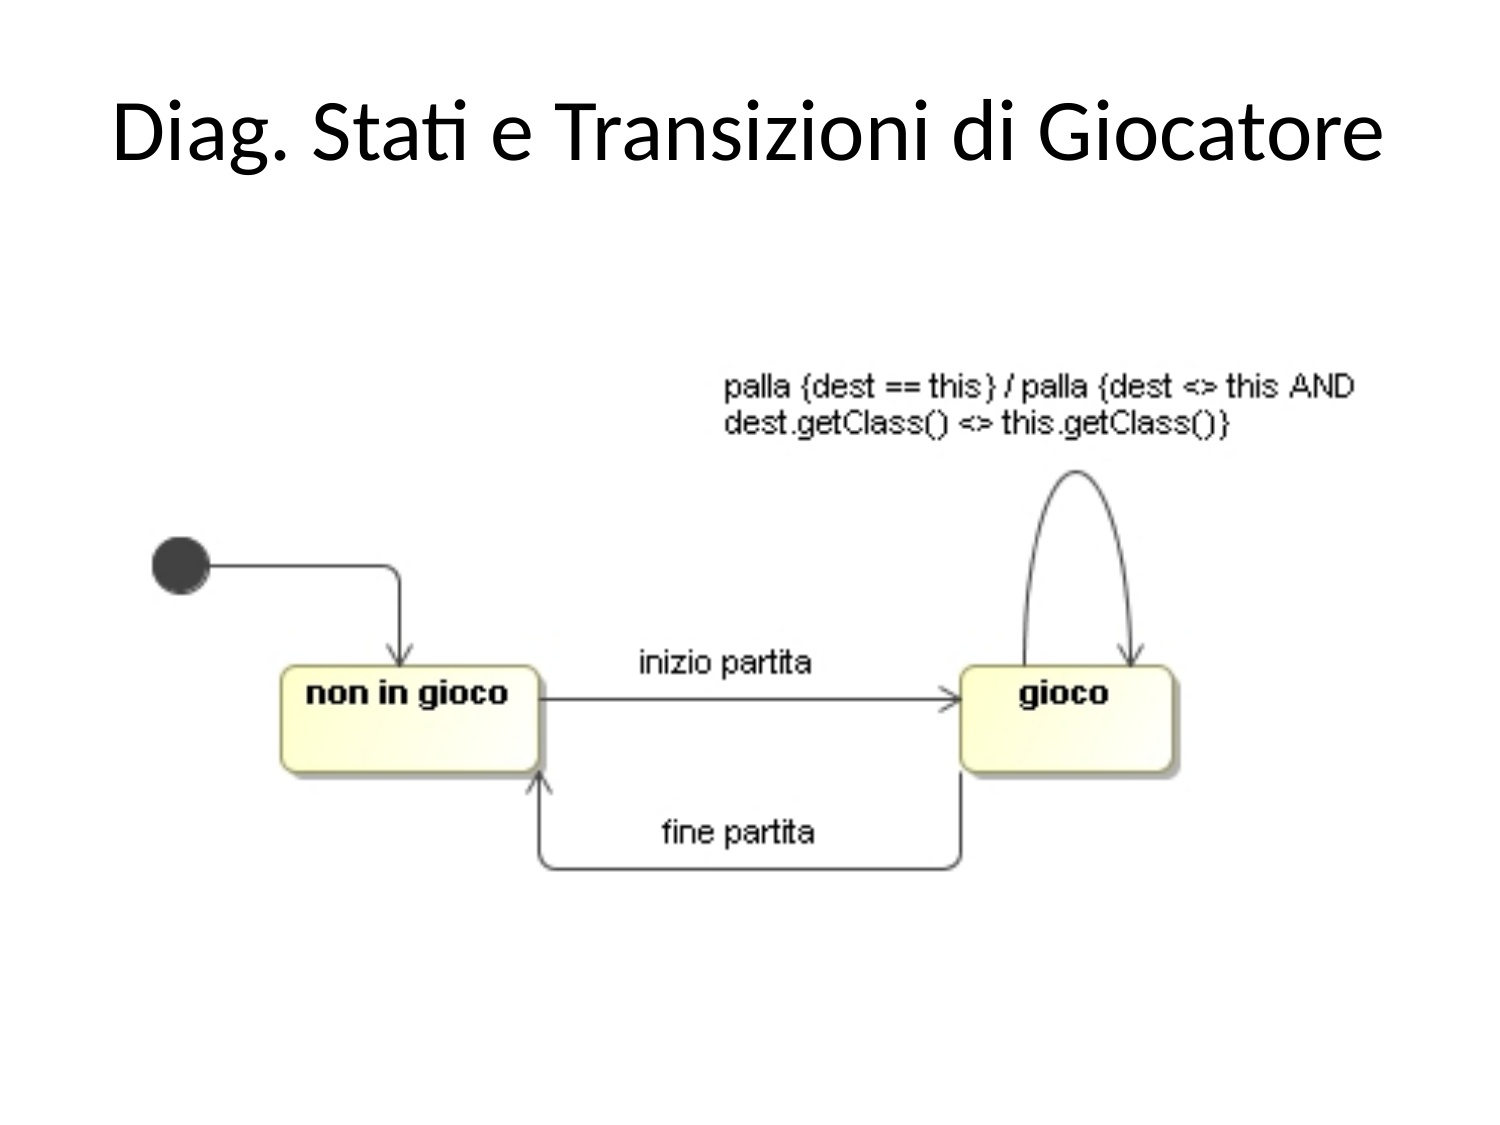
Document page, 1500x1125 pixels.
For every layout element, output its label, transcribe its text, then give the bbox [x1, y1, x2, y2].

picture [123, 337, 1395, 900]
title Diag. Stati e Transizioni di Giocatore [75, 45, 1425, 233]
